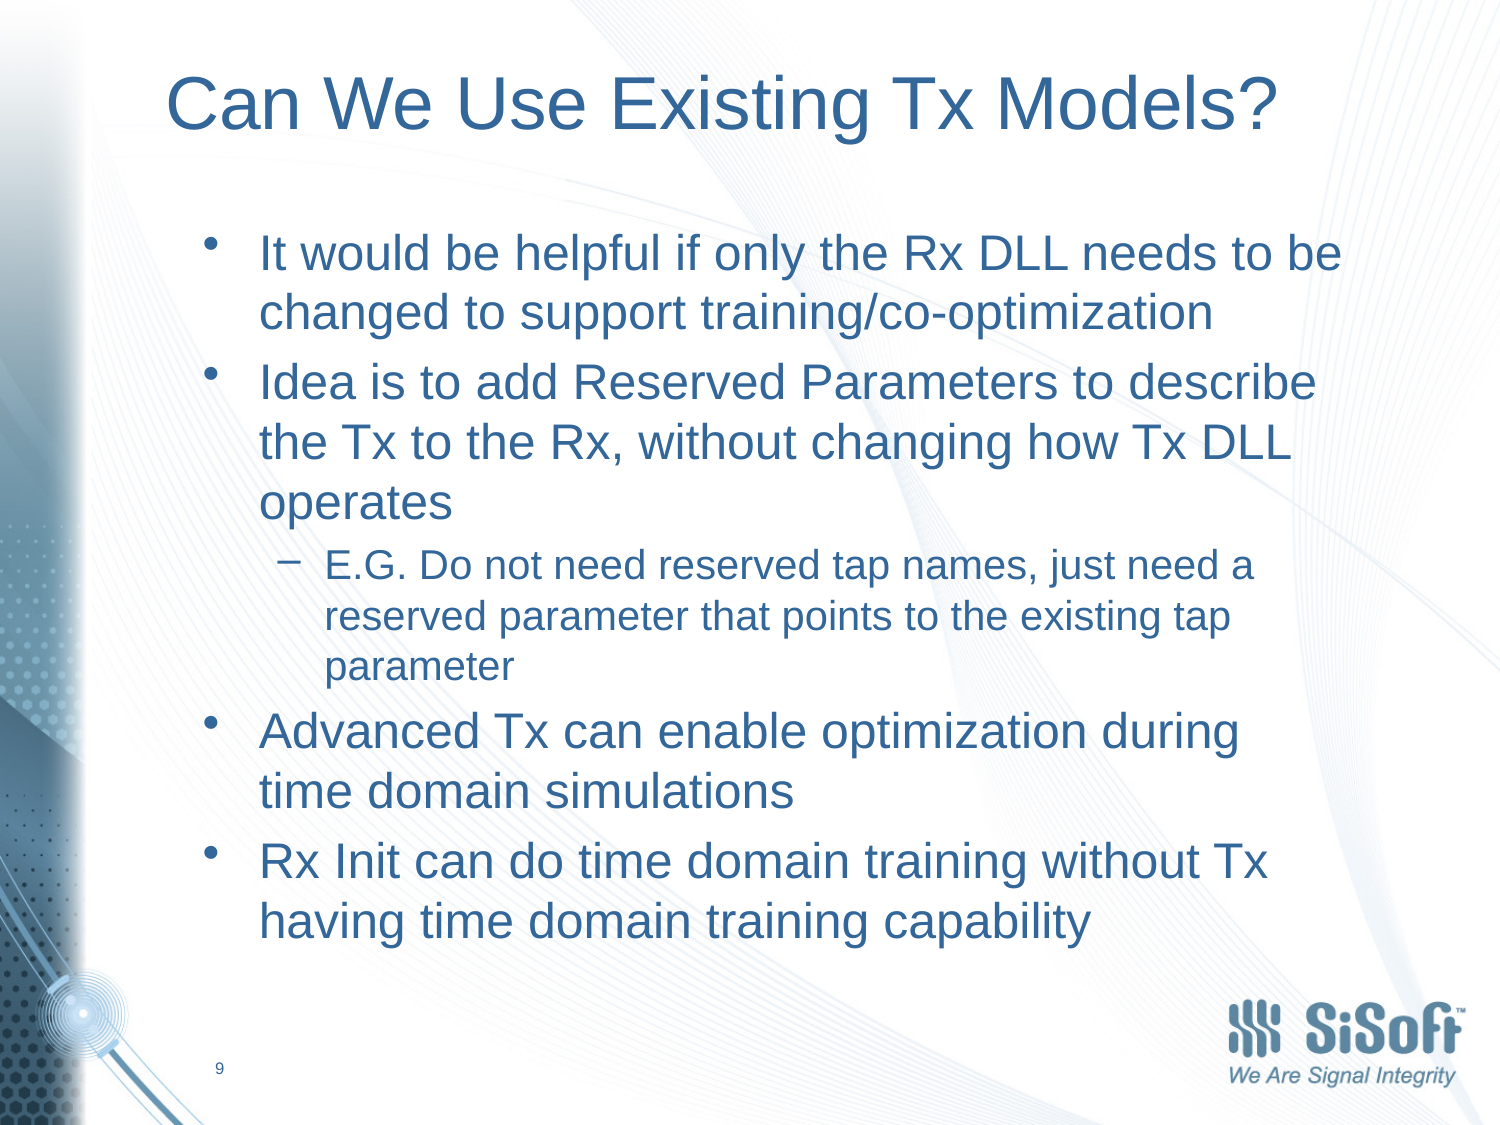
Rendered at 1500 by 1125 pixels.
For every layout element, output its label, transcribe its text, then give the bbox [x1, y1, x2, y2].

list It would be helpful if only the Rx DLL needs to be changed to support training/co-optimization Idea is to add Reserved Parameters to describe the Tx to the Rx, without changing how Tx DLL operates E.G. Do not need reserved tap names, just need a reserved parameter that points to the existing tap parameter Advanced Tx can enable optimization during time domain simulations Rx Init can do time domain training without Tx having time domain training capability [187, 212, 1363, 963]
picture [0, 0, 1500, 1125]
footer 9 [200, 1050, 975, 1104]
title Can We Use Existing Tx Models? [150, 24, 1300, 175]
